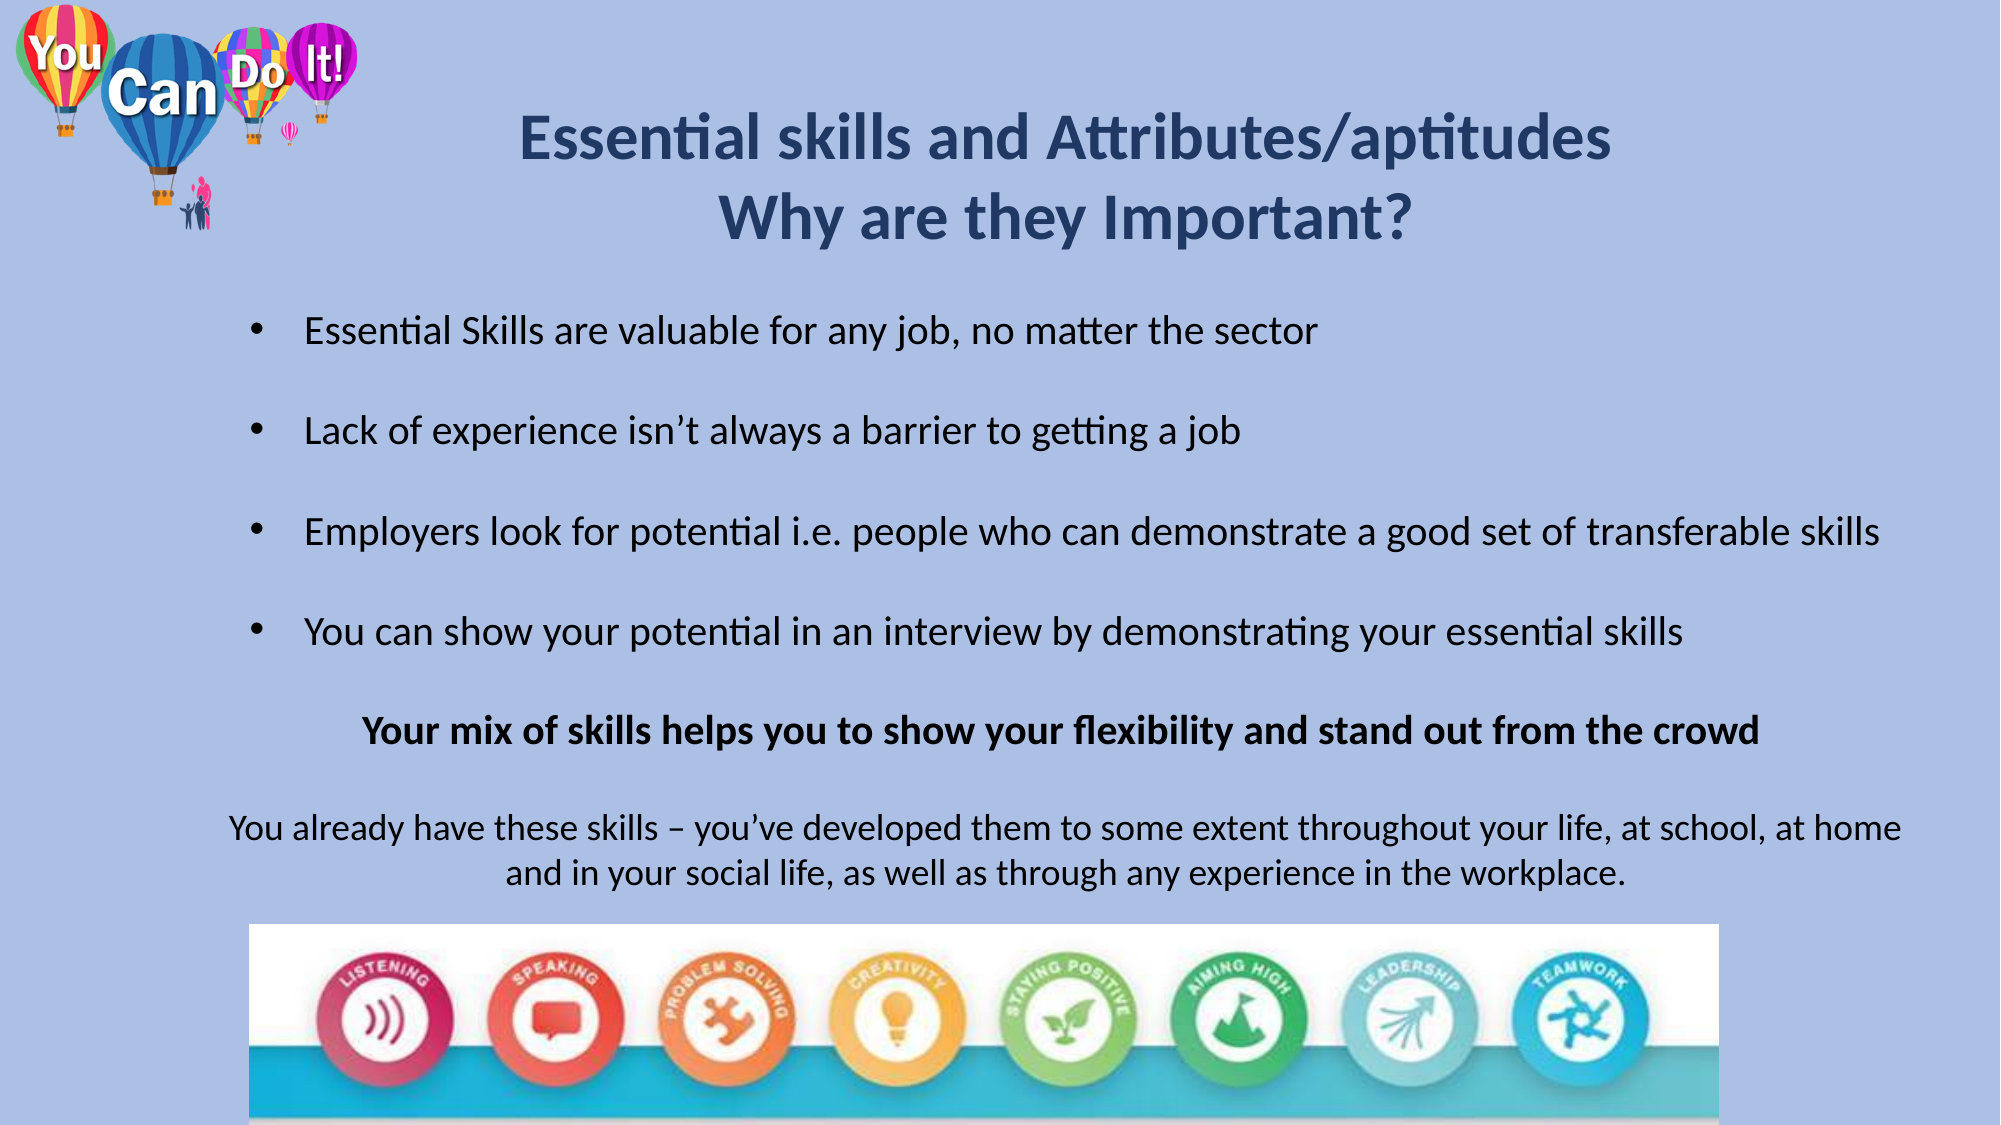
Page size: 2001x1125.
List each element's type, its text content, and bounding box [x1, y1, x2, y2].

picture [249, 924, 1719, 1125]
picture [0, 0, 372, 259]
text_box Essential skills and Attributes/aptitudes Why are they Important? Essential Skills are valuable for any job, no matter the sector Lack of experience isn’t always a barrier to getting a job Employers look for potential i.e. people who can demonstrate a good set of transferable skills You can show your potential in an interview by demonstrating your essential skills Your mix of skills helps you to show your flexibility and stand out from the crowd You already have these skills – you’ve developed them to some extent throughout your life, at school, at home and in your social life, as well as through any experience in the workplace. [195, 85, 1938, 1041]
